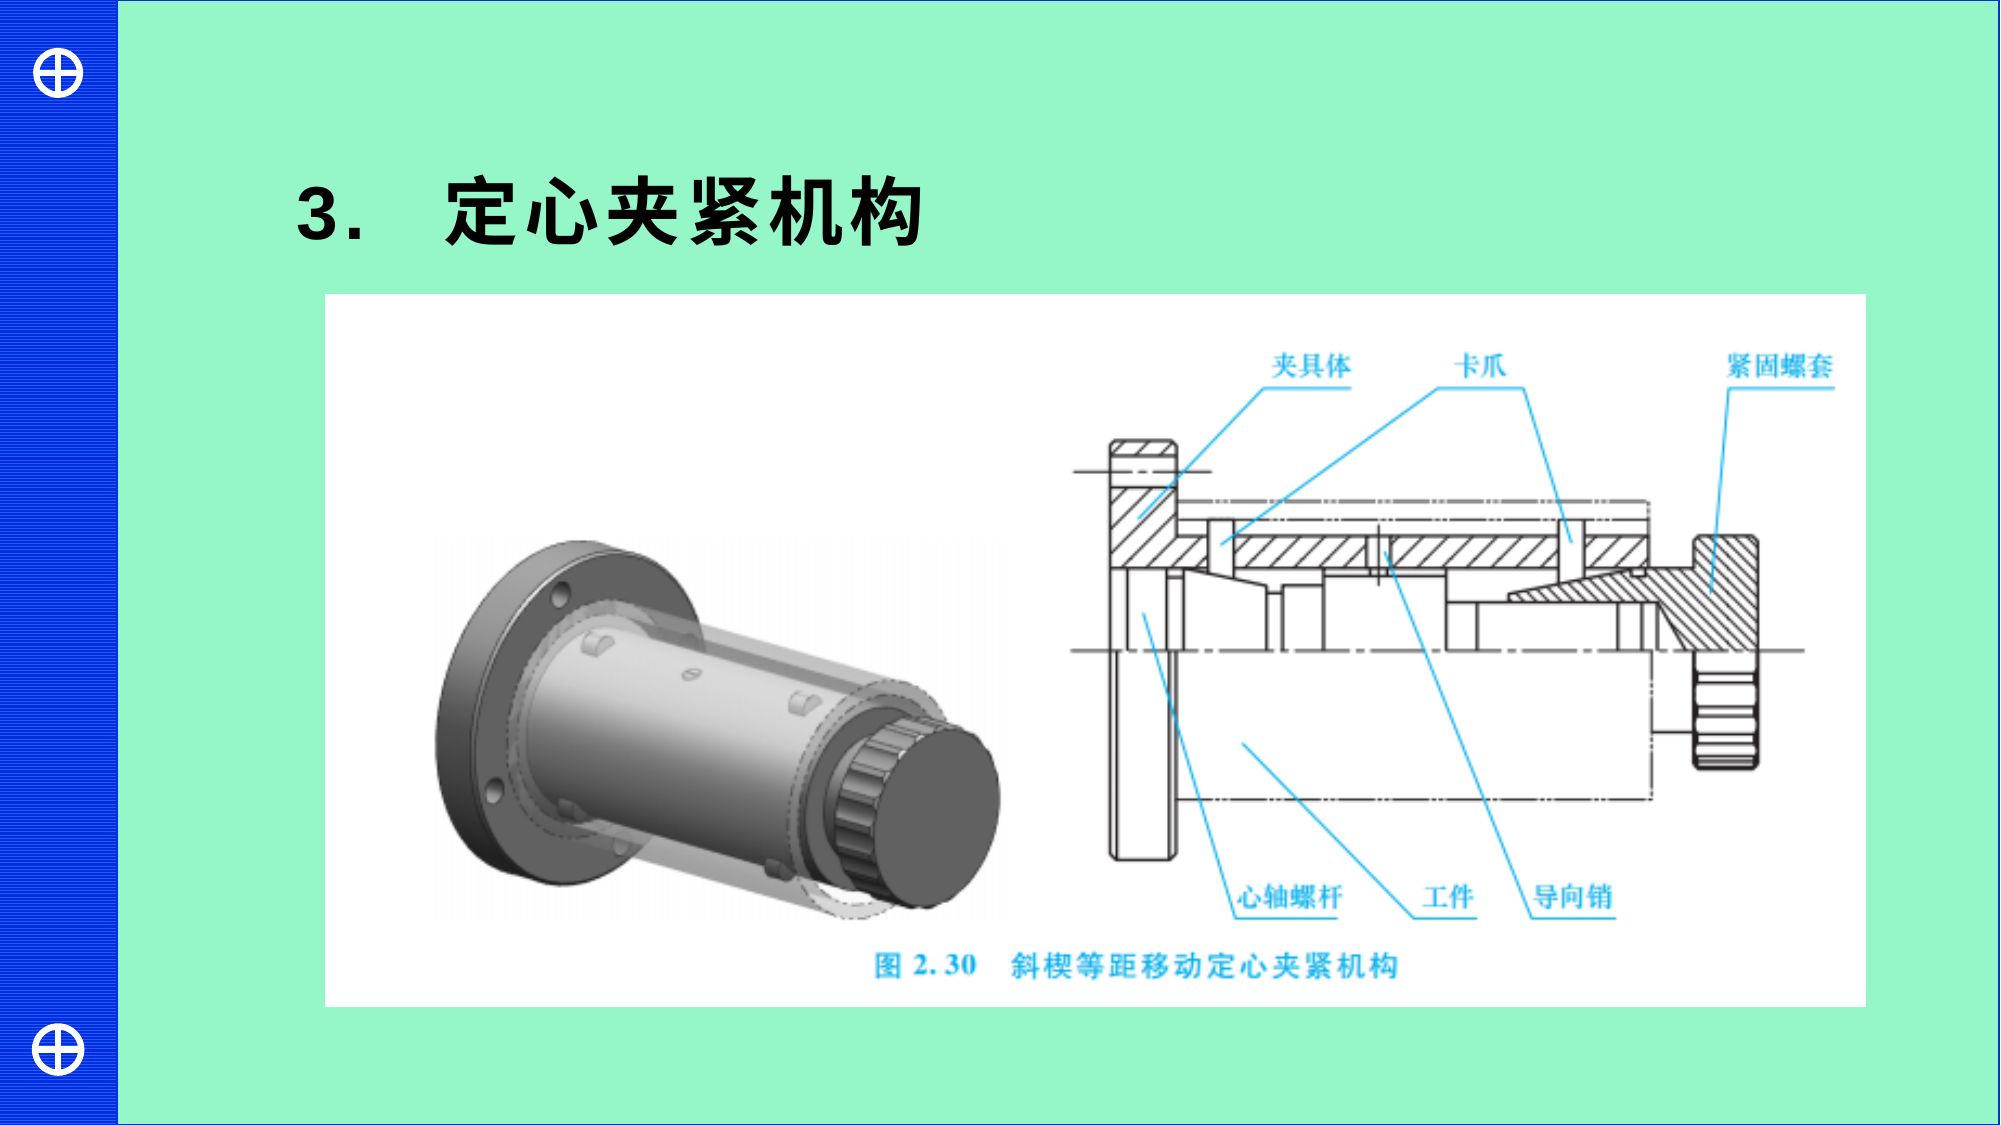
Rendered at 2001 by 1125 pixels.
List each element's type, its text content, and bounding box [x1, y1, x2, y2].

picture [325, 294, 1866, 1007]
text_box 3. 定心夹紧机构 [173, 140, 1462, 263]
